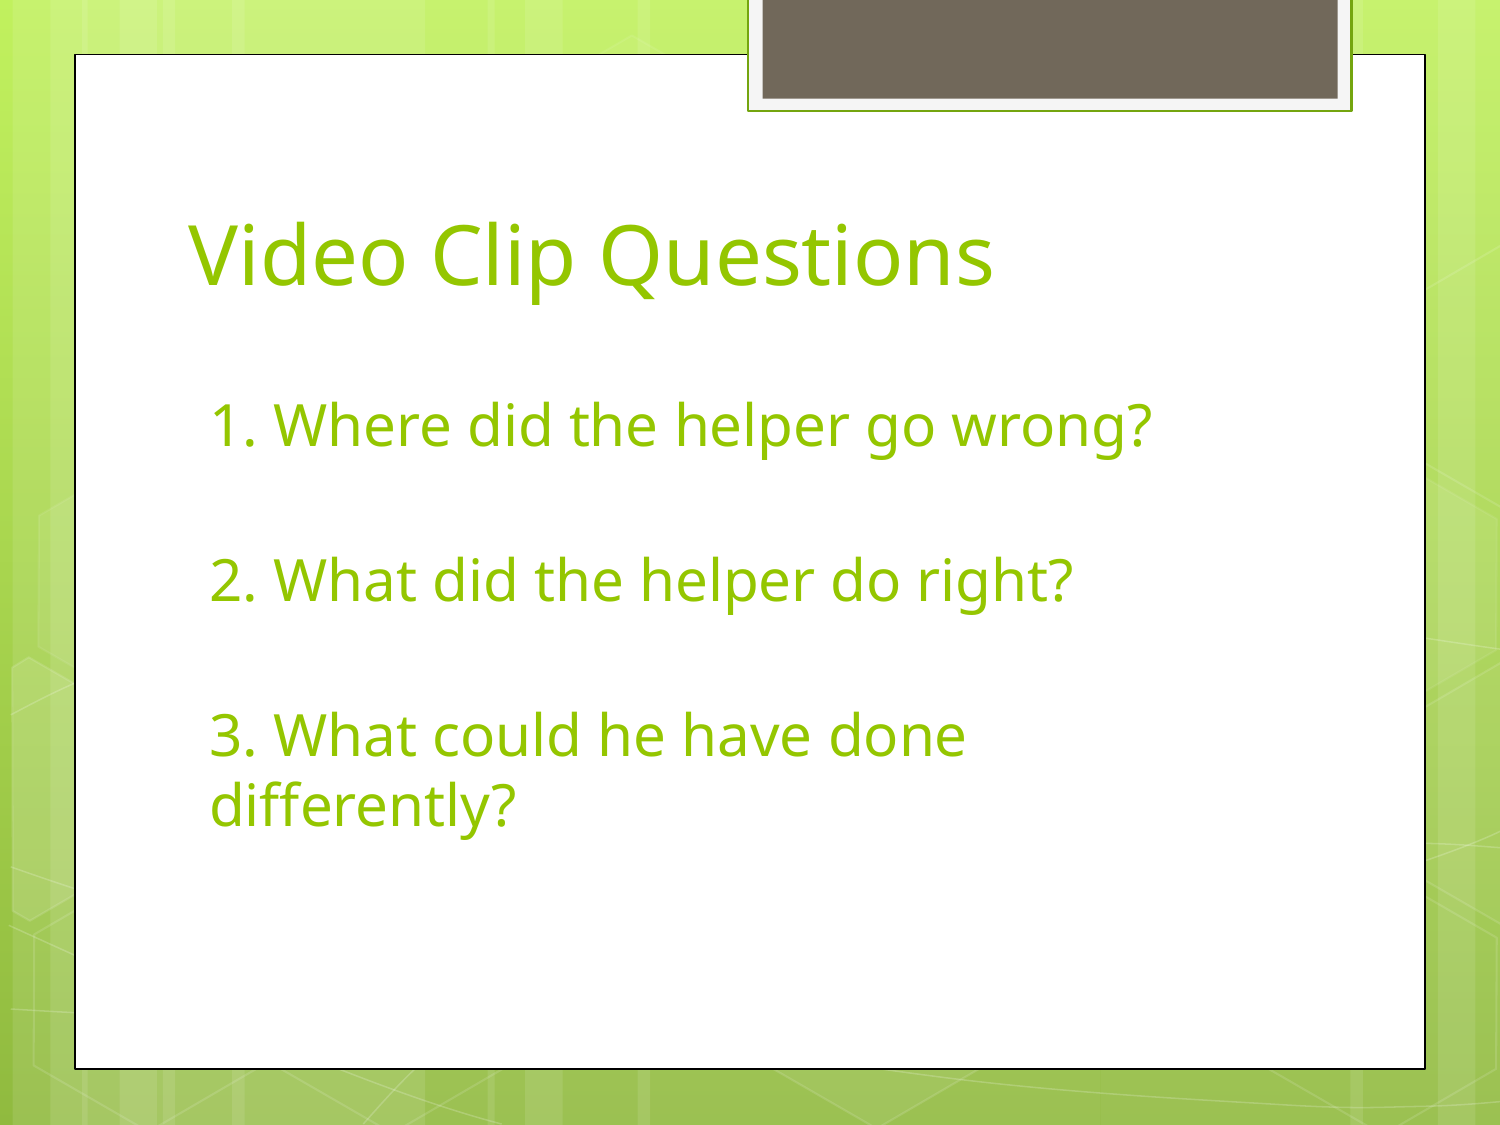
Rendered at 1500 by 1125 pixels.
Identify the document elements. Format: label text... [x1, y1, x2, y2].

title Video Clip Questions [173, 168, 1327, 310]
list 1. Where did the helper go wrong? 2. What did the helper do right? 3. What could he have done differently? [171, 381, 1283, 957]
